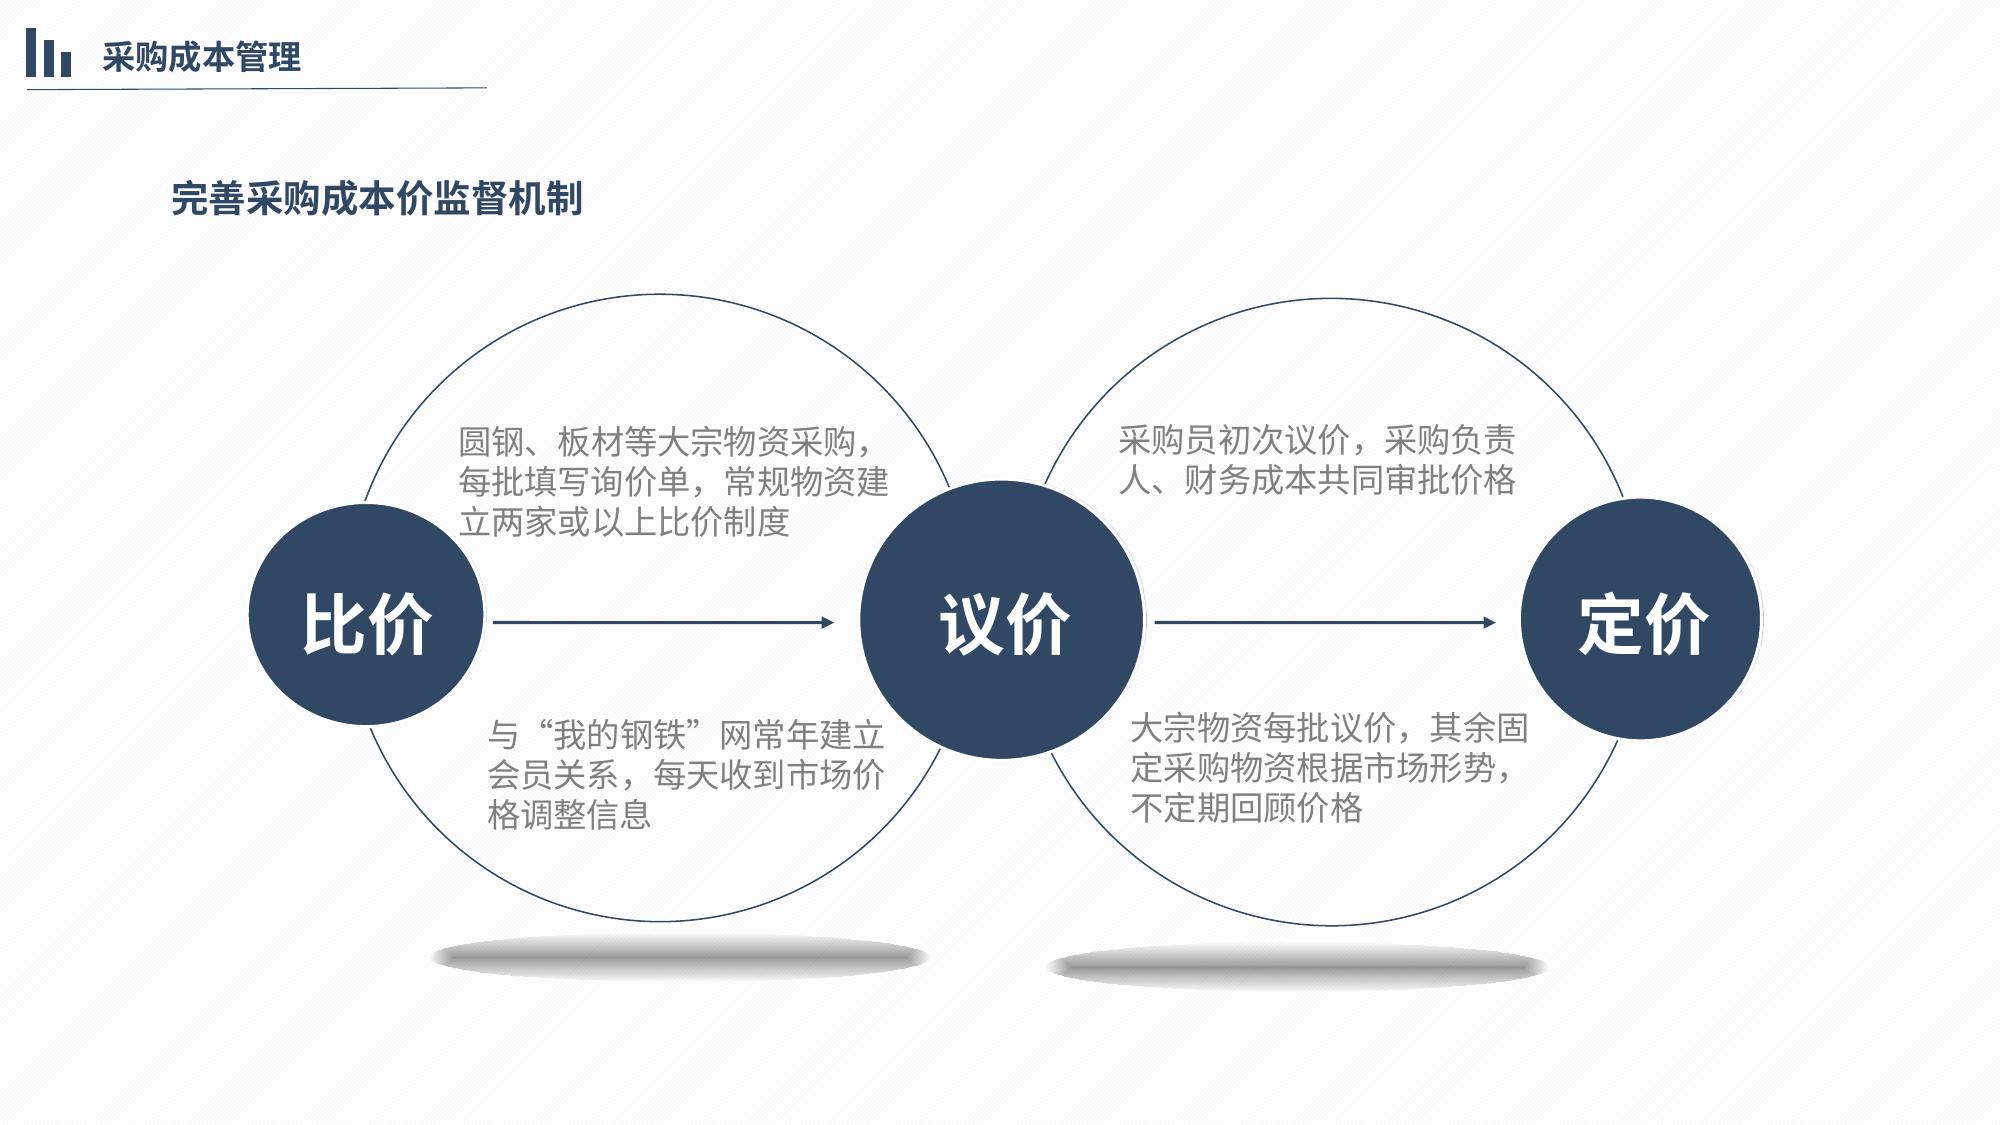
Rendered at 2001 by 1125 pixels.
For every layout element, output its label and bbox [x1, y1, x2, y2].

text_box [26, 29, 488, 90]
text_box [156, 103, 1764, 992]
